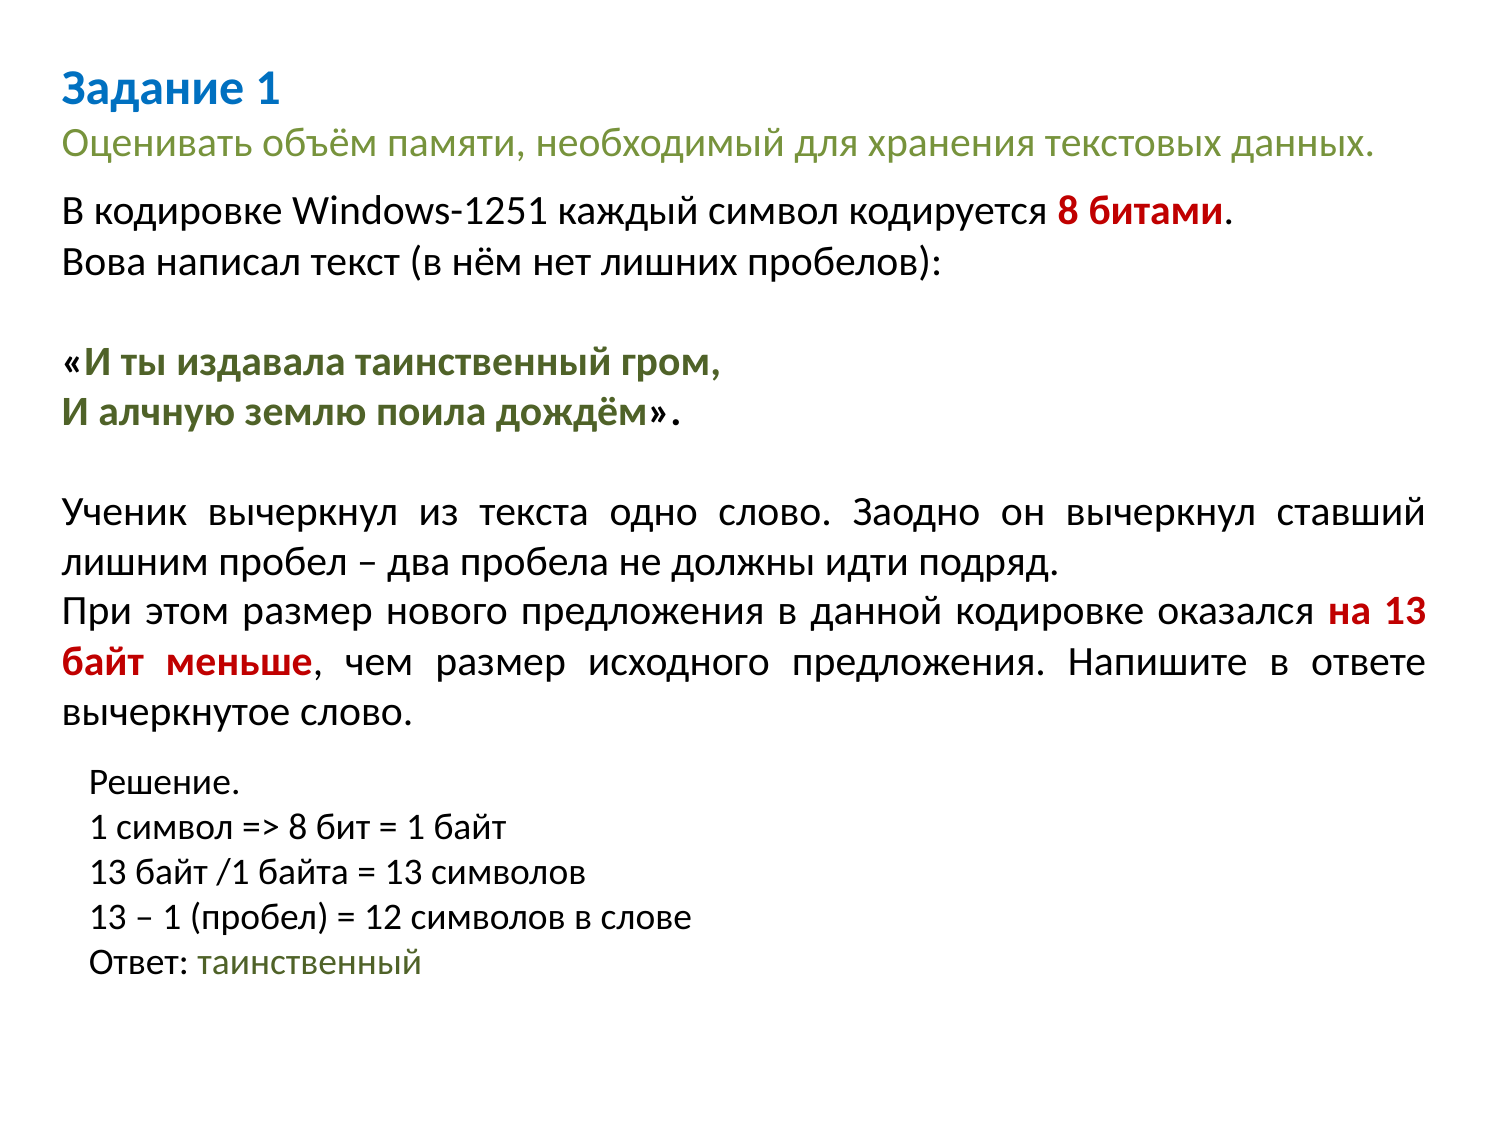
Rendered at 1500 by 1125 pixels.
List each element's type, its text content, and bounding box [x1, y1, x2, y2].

text_box Решение. 1 символ => 8 бит = 1 байт 13 байт /1 байта = 13 символов 13 – 1 (пробел) = 12 символов в слове Ответ: таинственный [74, 749, 708, 990]
text_box Задание 1 Оценивать объём памяти, необходимый для хранения текстовых данных. [46, 46, 1442, 172]
text_box В кодировке Windows-1251 каждый символ кодируется 8 битами. Вова написал текст (в нём нет лишних пробелов): «И ты издавала таинственный гром, И алчную землю поила дождём». Ученик вычеркнул из текста одно слово. Заодно он вычеркнул ставший лишним пробел – два пробела не должны идти подряд. При этом размер нового предложения в данной кодировке оказался на 13 байт меньше, чем размер исходного предложения. Напишите в ответе вычеркнутое слово. [46, 175, 1442, 741]
